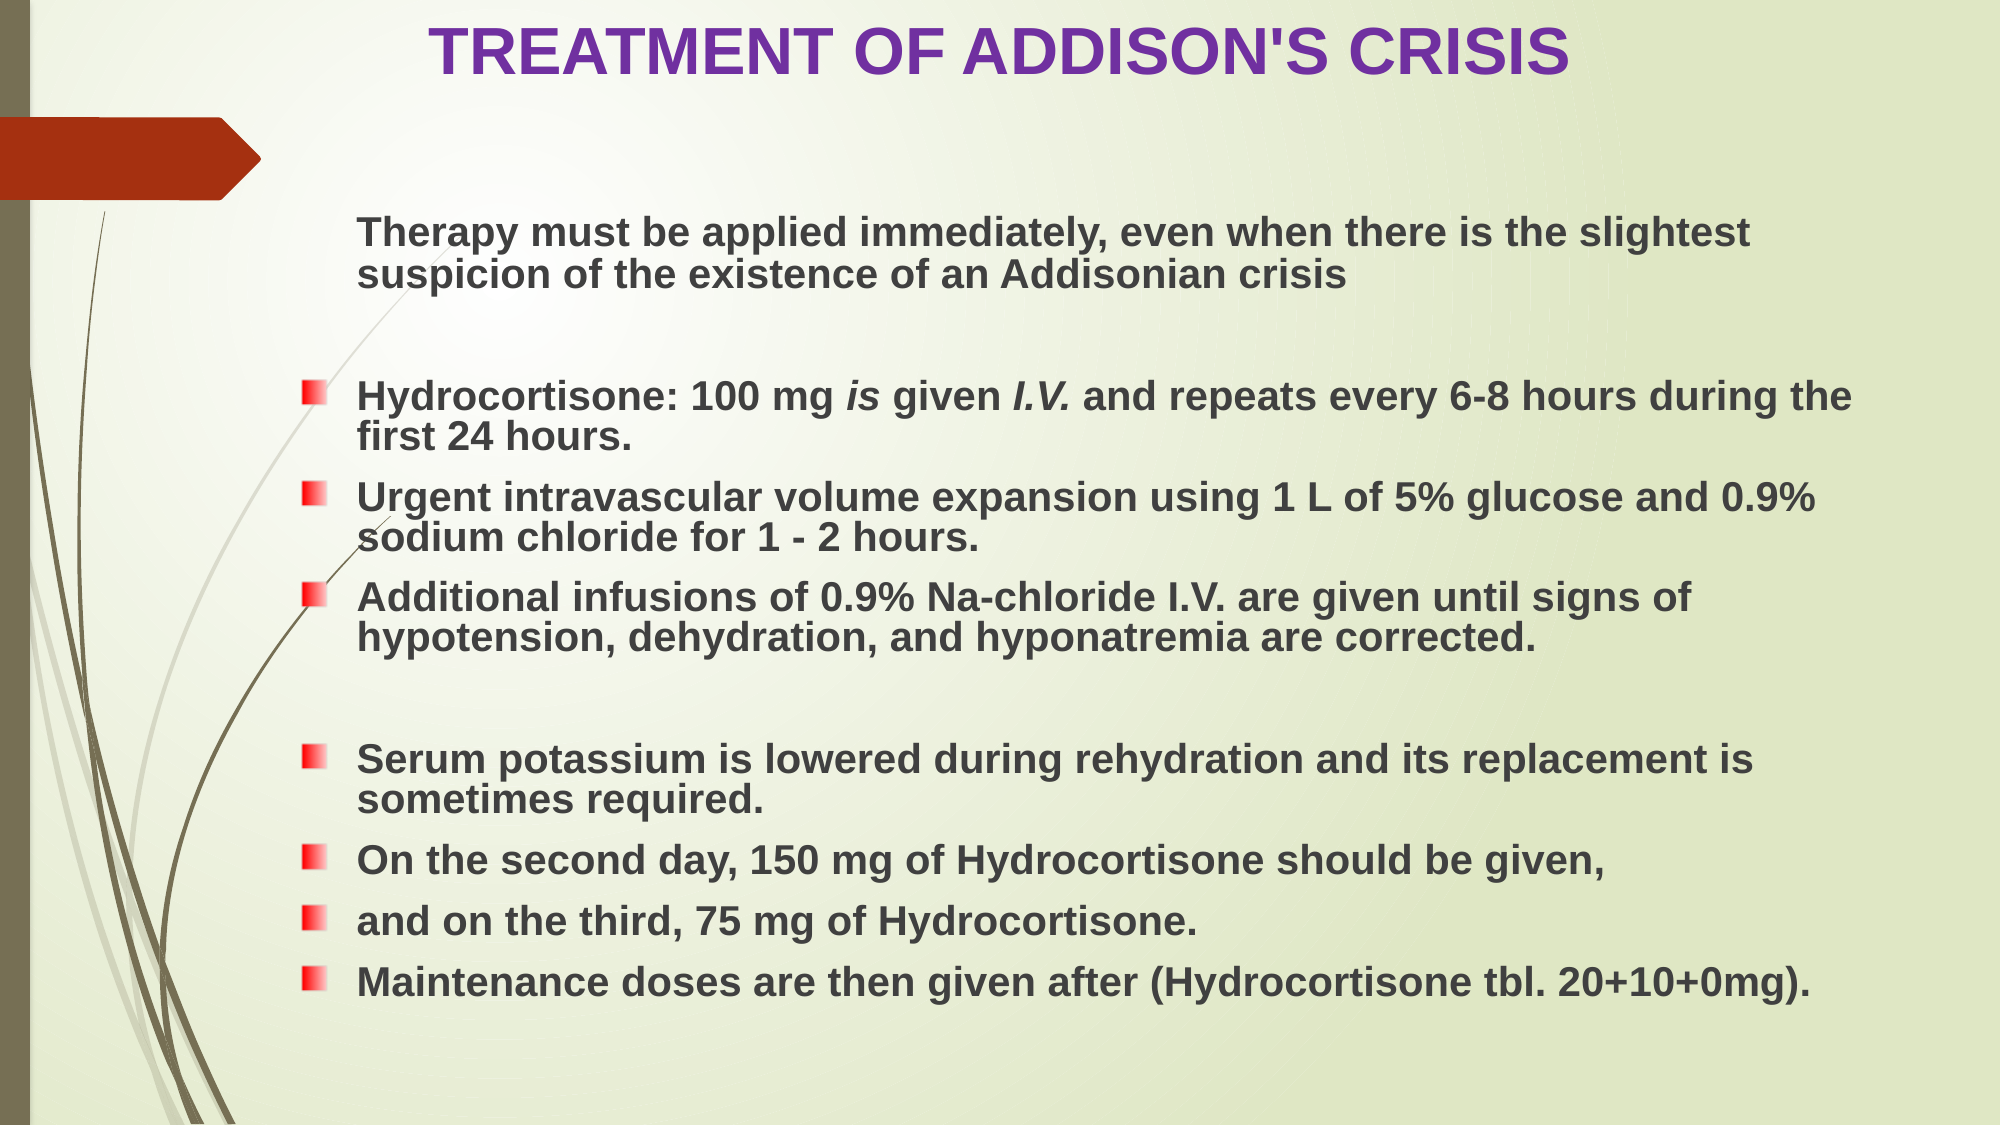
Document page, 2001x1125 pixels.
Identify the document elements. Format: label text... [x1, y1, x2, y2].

picture [300, 842, 330, 873]
picture [300, 580, 330, 610]
picture [300, 378, 330, 408]
title TREATMENT OF ADDISON'S CRISIS [249, 0, 1750, 164]
picture [300, 903, 330, 934]
picture [300, 479, 330, 509]
picture [300, 742, 330, 772]
list Therapy must be applied immediately, even when there is the slightest suspicion of the existence of an Addisonian crisis Hydrocortisone: 100 mg is given I.V. and repeats every 6-8 hours during the first 24 hours. Urgent intravascular volume expansion using 1 L of 5% glucose and 0.9% sodium chloride for 1 - 2 hours. Additional infusions of 0.9% Na-chloride I.V. are given until signs of hypotension, dehydration, and hyponatremia are corrected. Serum potassium is lowered during rehydration and its replacement is sometimes required. On the second day, 150 mg of Hydrocortisone should be given, and on the third, 75 mg of Hydrocortisone. Maintenance doses are then given after (Hydrocortisone tbl. 20+10+0mg). [285, 200, 1896, 1092]
picture [300, 964, 330, 994]
